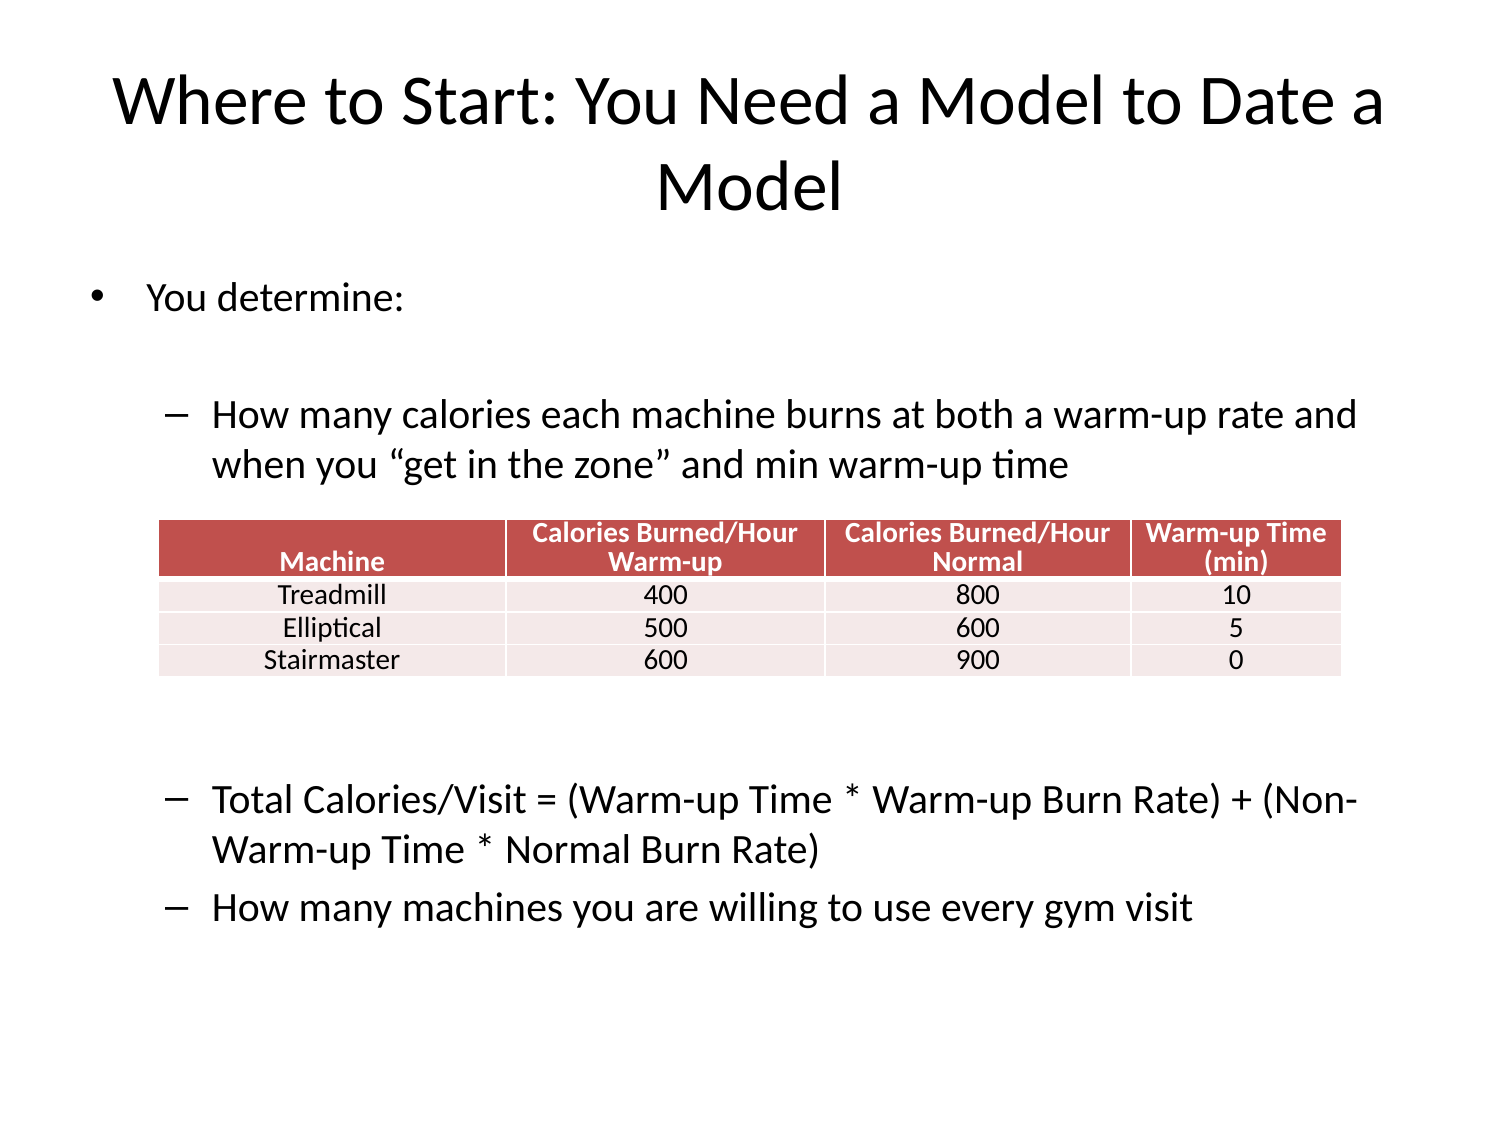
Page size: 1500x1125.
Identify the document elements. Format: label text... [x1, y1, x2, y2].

table_cell 400 [507, 582, 824, 611]
table_cell 0 [1132, 645, 1341, 676]
table_cell 600 [507, 645, 824, 676]
table_cell 800 [826, 582, 1130, 611]
table_cell Treadmill [159, 582, 505, 611]
table_cell 600 [826, 613, 1130, 644]
table_header Warm-up Time (min) [1132, 520, 1341, 576]
list You determine: How many calories each machine burns at both a warm-up rate and when you “get in the zone” and min warm-up time How long you can be on each machine Total Calories/Visit = (Warm-up Time * Warm-up Burn Rate) + (Non-Warm-up Time * Normal Burn Rate) How many machines you are willing to use every gym visit [75, 262, 1425, 1005]
table_cell 900 [826, 645, 1130, 676]
table_cell 10 [1132, 582, 1341, 611]
table_header Machine [159, 520, 505, 576]
table_cell 5 [1132, 613, 1341, 644]
table_cell Stairmaster [159, 645, 505, 676]
title Where to Start: You Need a Model to Date a Model [75, 45, 1425, 233]
table_cell Elliptical [159, 613, 505, 644]
table_cell 500 [507, 613, 824, 644]
table_header Calories Burned/Hour Normal [826, 520, 1130, 576]
table_header Calories Burned/Hour Warm-up [507, 520, 824, 576]
